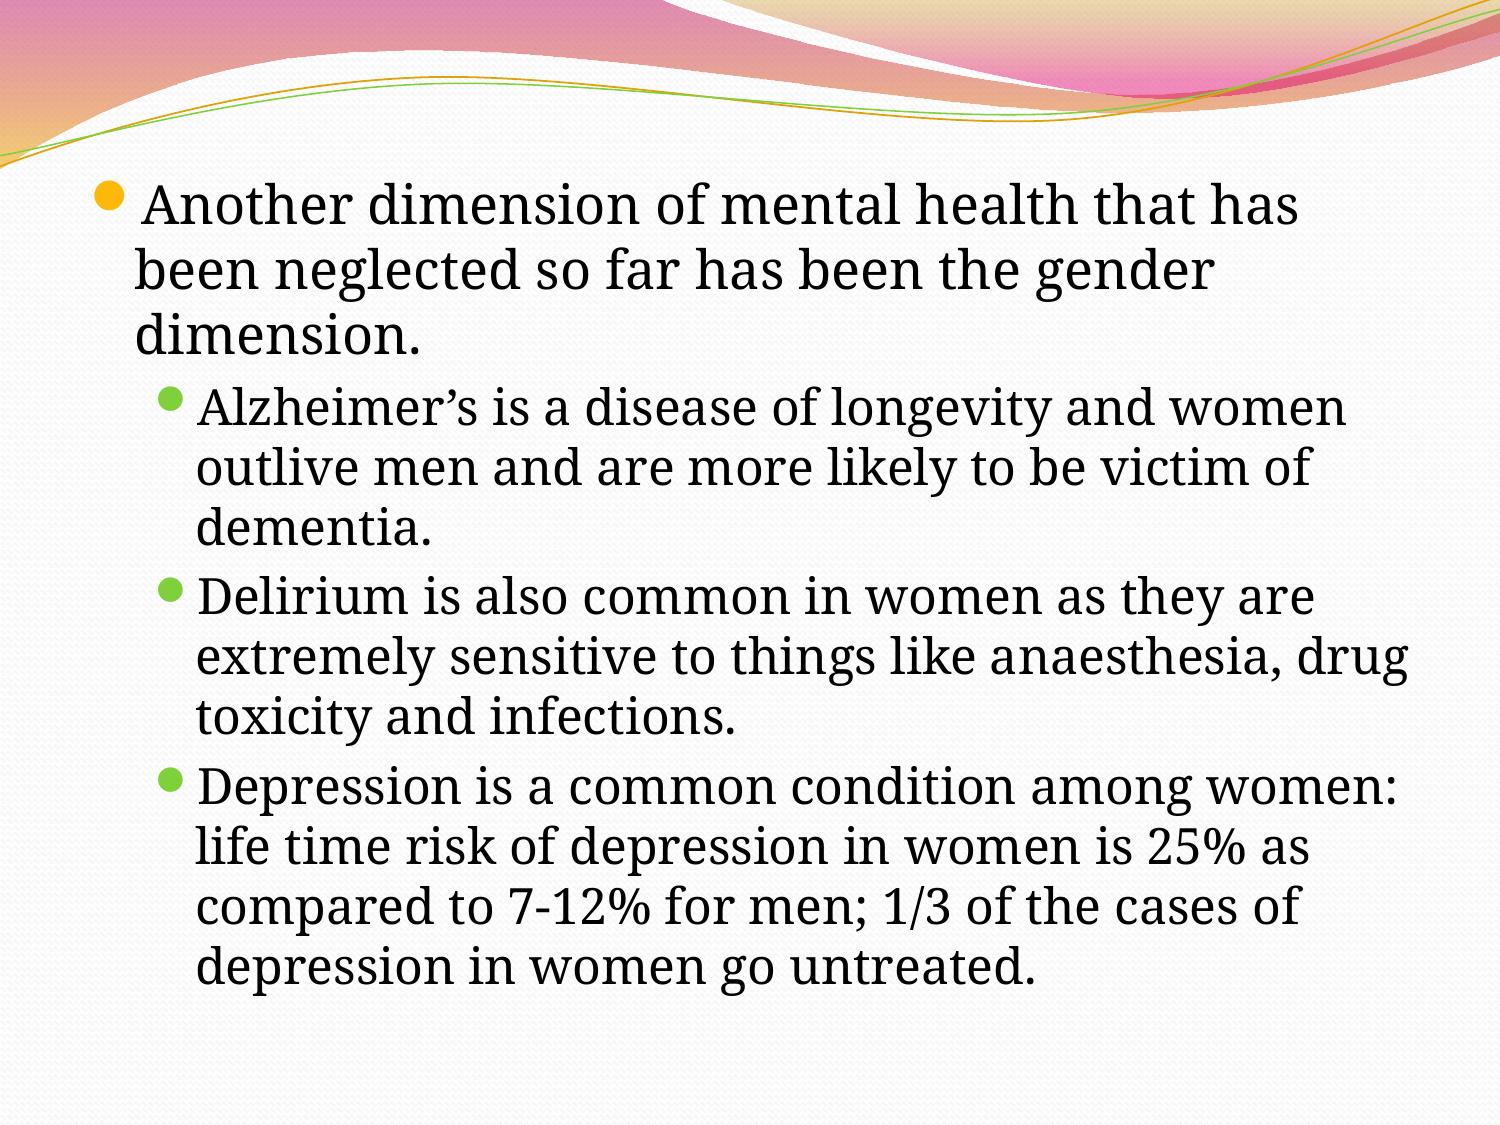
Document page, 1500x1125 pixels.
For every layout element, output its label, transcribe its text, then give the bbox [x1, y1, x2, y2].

list Another dimension of mental health that has been neglected so far has been the gender dimension. Alzheimer’s is a disease of longevity and women outlive men and are more likely to be victim of dementia. Delirium is also common in women as they are extremely sensitive to things like anaesthesia, drug toxicity and infections. Depression is a common condition among women: life time risk of depression in women is 25% as compared to 7-12% for men; 1/3 of the cases of depression in women go untreated. [74, 162, 1426, 906]
